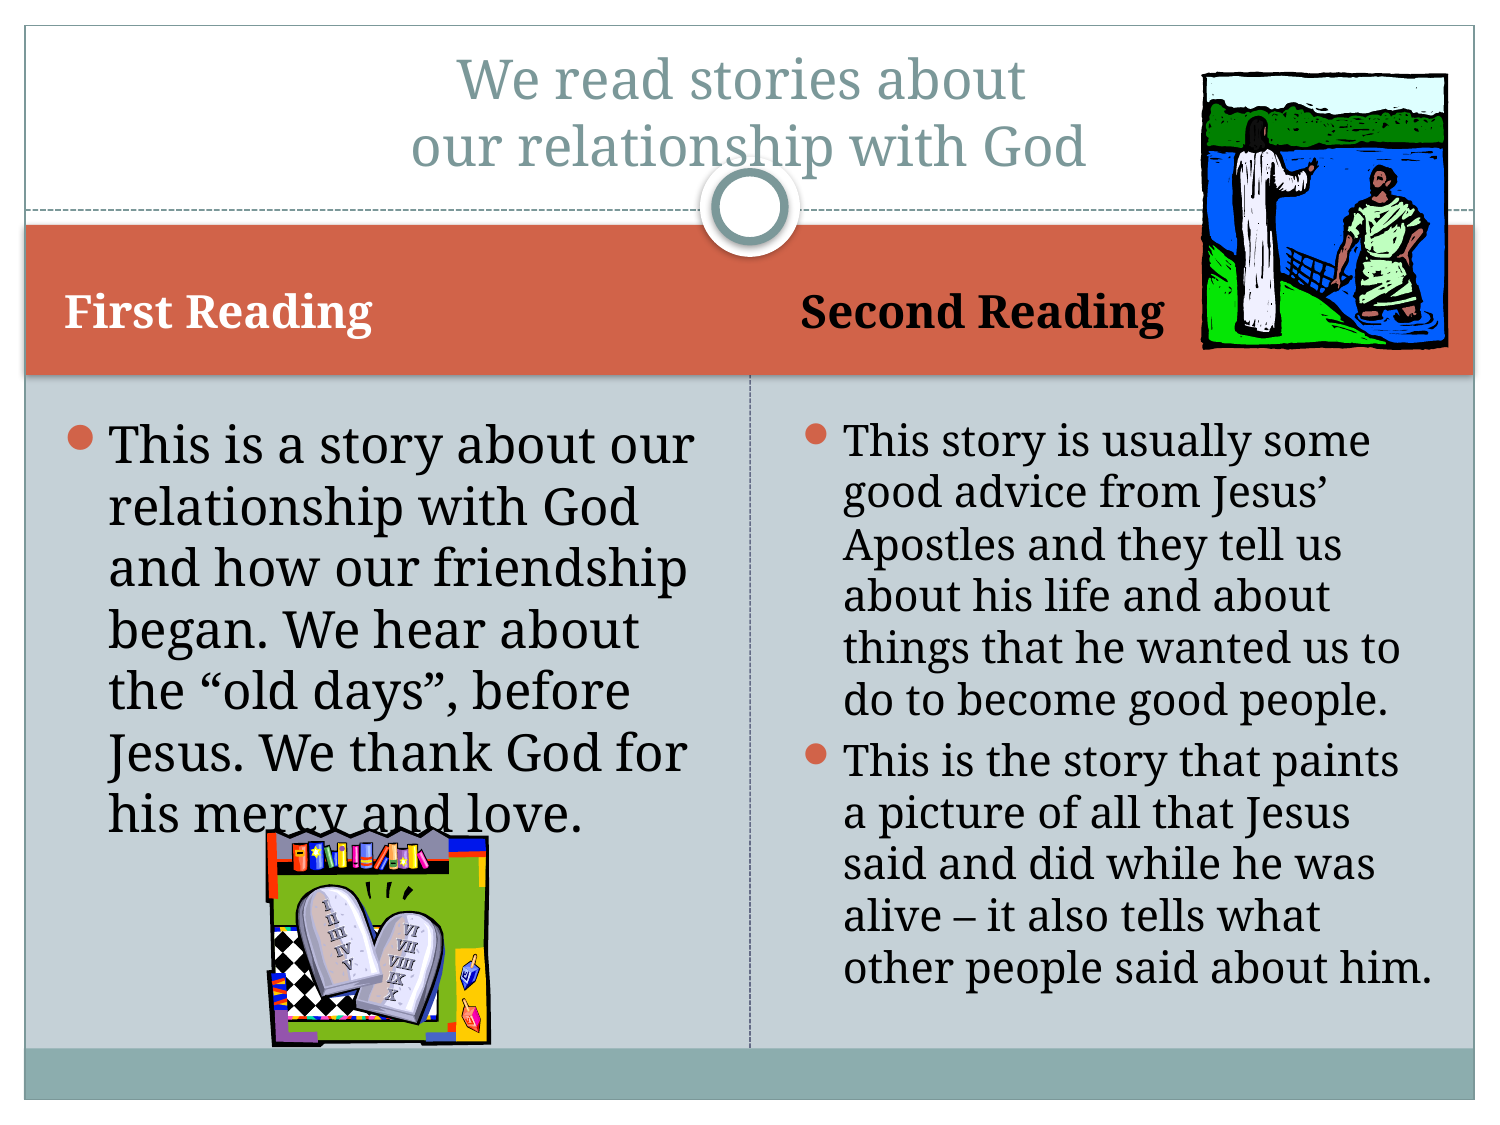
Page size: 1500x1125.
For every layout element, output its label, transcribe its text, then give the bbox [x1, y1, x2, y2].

list Second Reading [785, 249, 1450, 371]
list This is a story about our relationship with God and how our friendship began. We hear about the “old days”, before Jesus. We thank God for his mercy and love. [49, 405, 713, 858]
picture [1198, 66, 1454, 351]
list This story is usually some good advice from Jesus’ Apostles and they tell us about his life and about things that he wanted us to do to become good people. This is the story that paints a picture of all that Jesus said and did while he was alive – it also tells what other people said about him. [787, 405, 1450, 1033]
list First Reading [48, 249, 714, 371]
title We read stories about our relationship with God [49, 37, 1450, 185]
picture [265, 822, 496, 1052]
